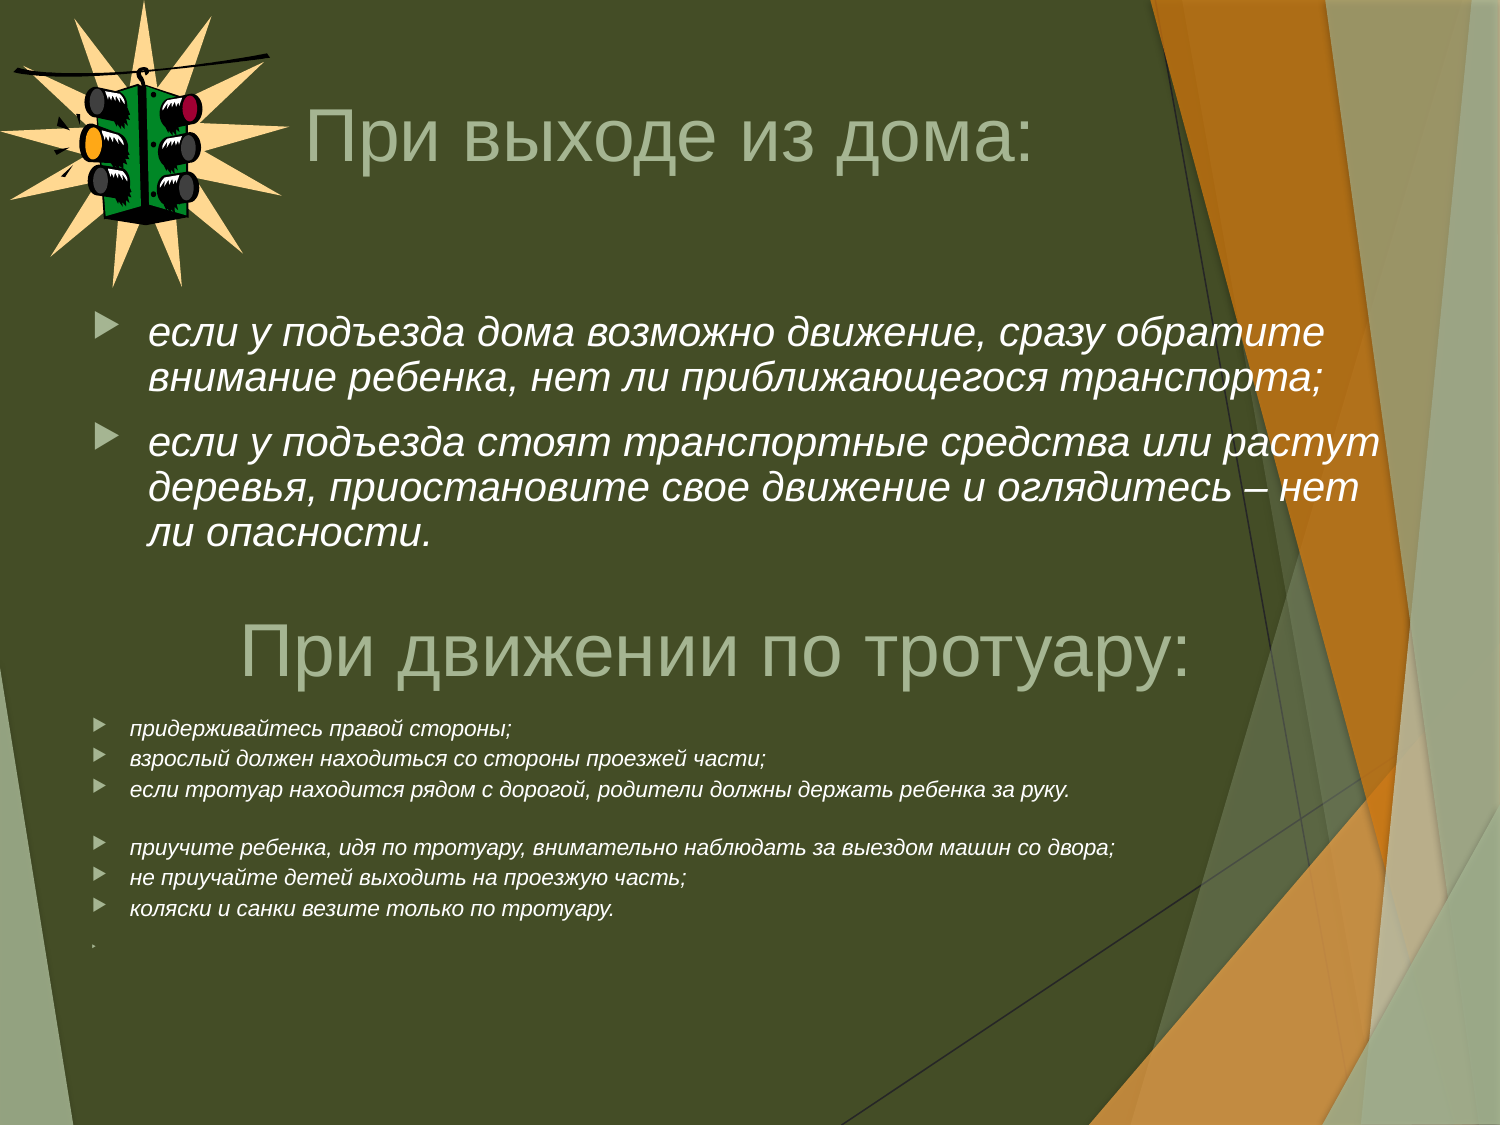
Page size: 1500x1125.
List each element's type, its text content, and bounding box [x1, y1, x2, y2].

text_box При движении по тротуару: [162, 593, 1331, 705]
text_box придерживайтесь правой стороны; взрослый должен находиться со стороны проезжей части; если тротуар находится рядом с дорогой, родители должны держать ребенка за руку. приучите ребенка, идя по тротуару, внимательно наблюдать за выездом машин со двора; не приучайте детей выходить на проезжую часть; коляски и санки везите только по тротуару. [76, 705, 1427, 993]
title При выходе из дома: [289, 78, 1331, 296]
picture [0, 0, 290, 289]
list если у подъезда дома возможно движение, сразу обратите внимание ребенка, нет ли приближающегося транспорта; если у подъезда стоят транспортные средства или растут деревья, приостановите свое движение и оглядитесь – нет ли опасности. [76, 993, 1427, 1088]
list если у подъезда дома возможно движение, сразу обратите внимание ребенка, нет ли приближающегося транспорта; если у подъезда стоят транспортные средства или растут деревья, приостановите свое движение и оглядитесь – нет ли опасности. [76, 302, 1427, 705]
